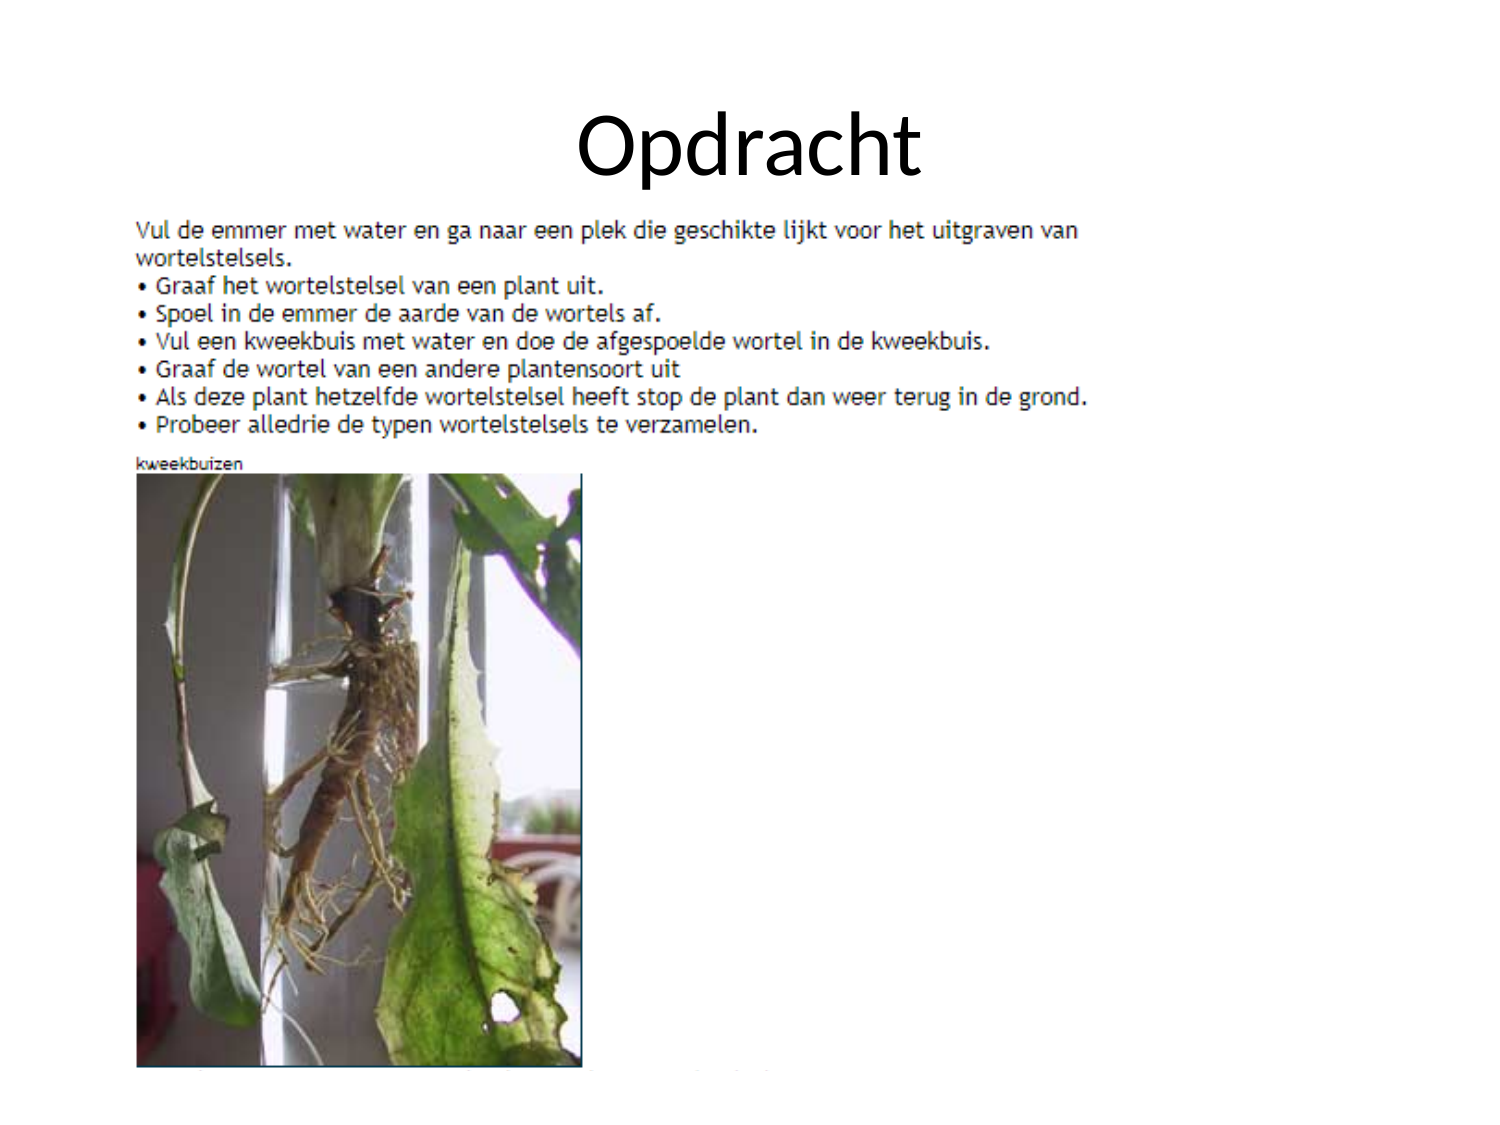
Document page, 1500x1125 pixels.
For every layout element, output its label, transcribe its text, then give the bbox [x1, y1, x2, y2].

title Opdracht [75, 45, 1425, 233]
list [123, 211, 1188, 1071]
